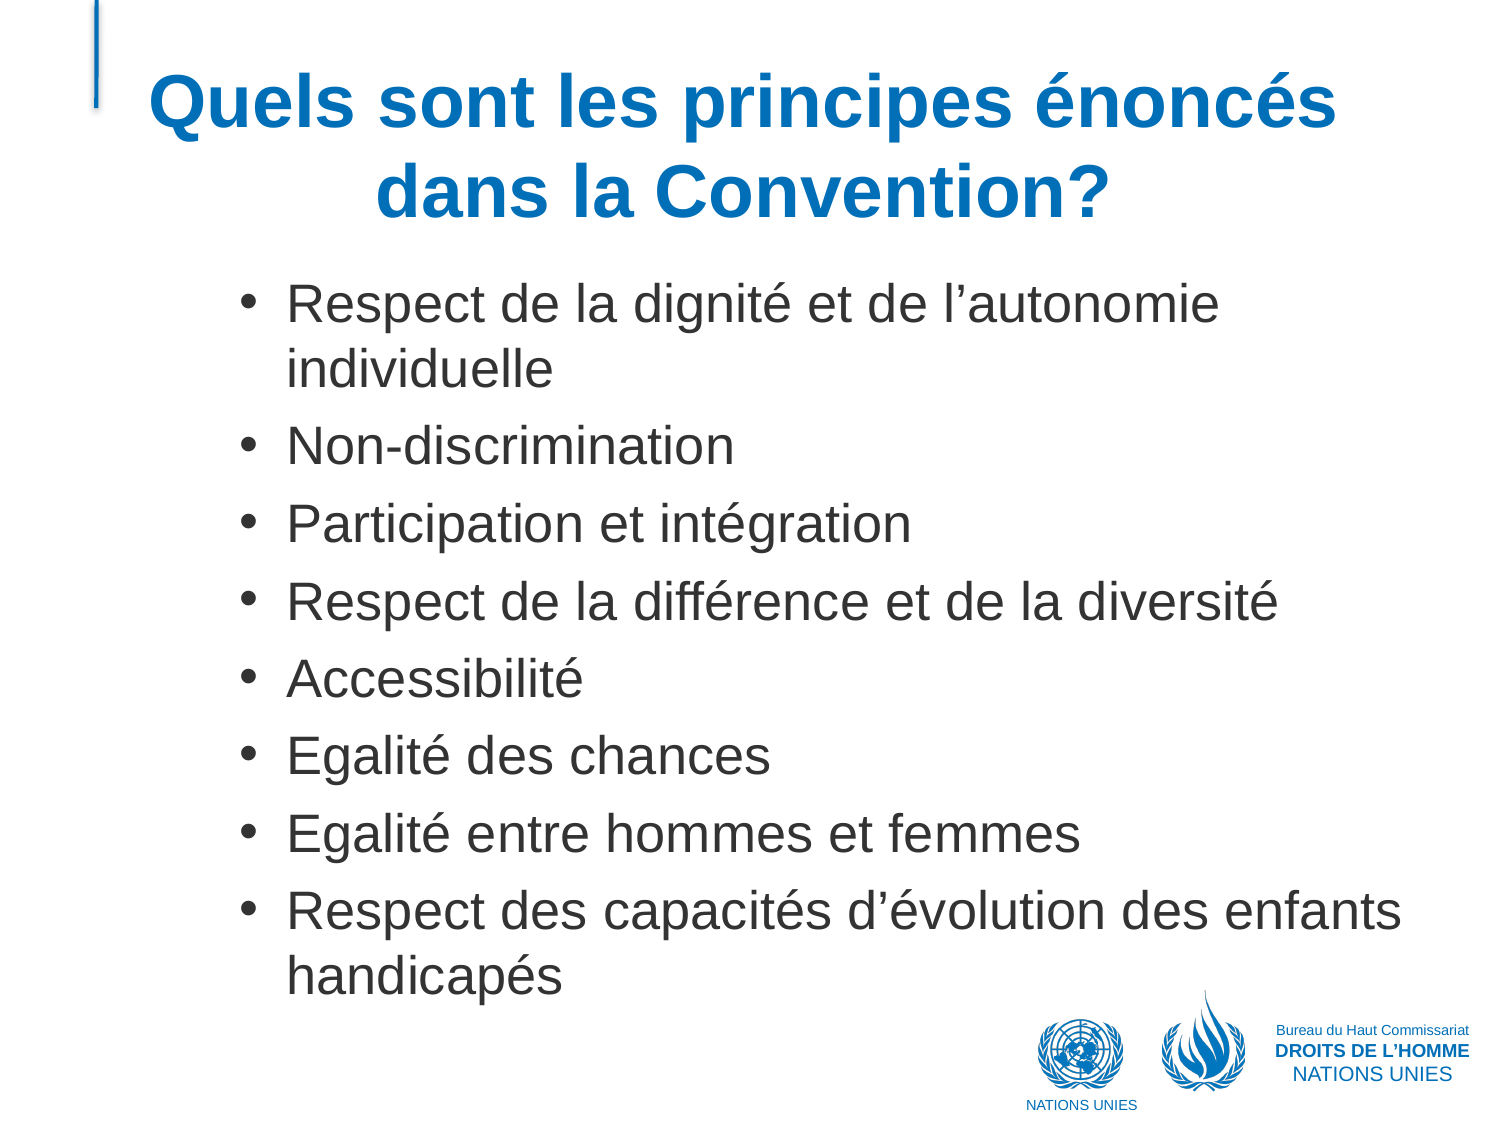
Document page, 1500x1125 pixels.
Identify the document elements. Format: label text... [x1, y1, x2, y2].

picture [1037, 990, 1457, 1107]
text_box Respect de la dignité et de l’autonomie individuelle Non-discrimination Participation et intégration Respect de la différence et de la diversité Accessibilité Egalité des chances Egalité entre hommes et femmes Respect des capacités d’évolution des enfants handicapés [166, 260, 1437, 980]
title Quels sont les principes énoncés dans la Convention? [52, 45, 1437, 224]
text_box Bureau du Haut Commissariat DROITS DE L’HOMME NATIONS UNIES [1245, 1013, 1500, 1094]
text_box NATIONS UNIES [980, 1088, 1184, 1121]
